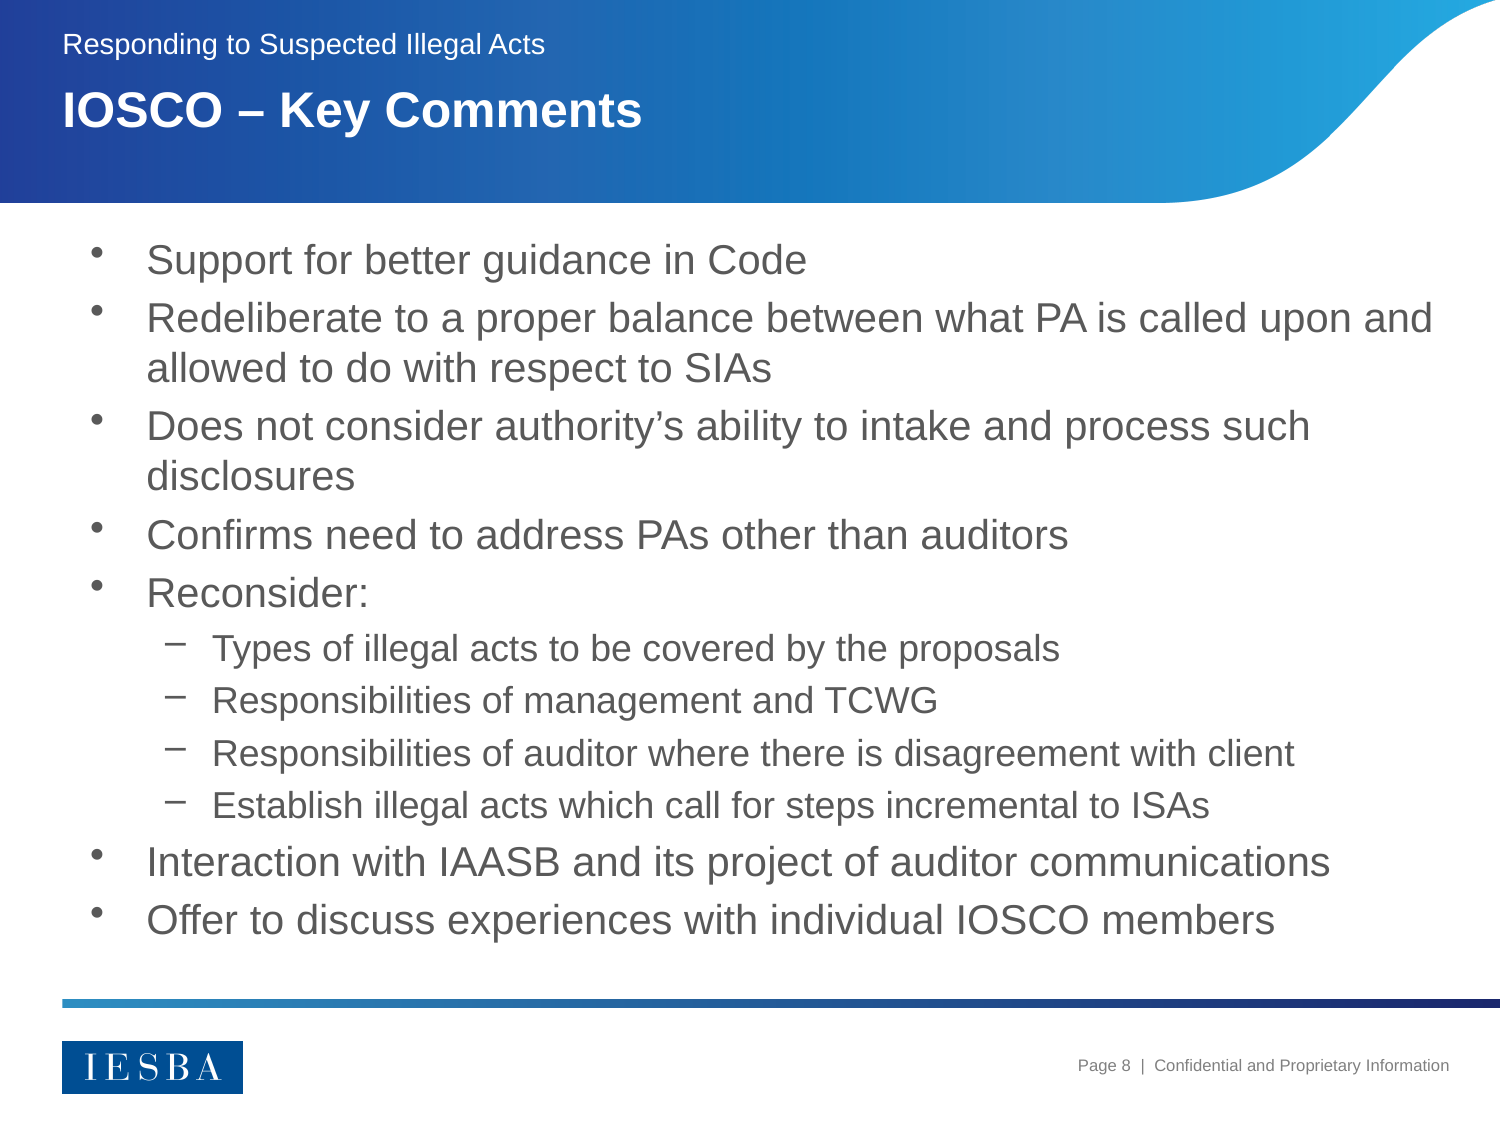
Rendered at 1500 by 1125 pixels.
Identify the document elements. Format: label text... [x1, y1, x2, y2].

picture [0, 0, 1497, 203]
title IOSCO – Key Comments [62, 87, 1300, 188]
picture [62, 1041, 243, 1094]
list Support for better guidance in Code Redeliberate to a proper balance between what PA is called upon and allowed to do with respect to SIAs Does not consider authority’s ability to intake and process such disclosures Confirms need to address PAs other than auditors Reconsider: Types of illegal acts to be covered by the proposals Responsibilities of management and TCWG Responsibilities of auditor where there is disagreement with client Establish illegal acts which call for steps incremental to ISAs Interaction with IAASB and its project of auditor communications Offer to discuss experiences with individual IOSCO members [75, 224, 1463, 1000]
subtitle Responding to Suspected Illegal Acts [62, 24, 663, 63]
